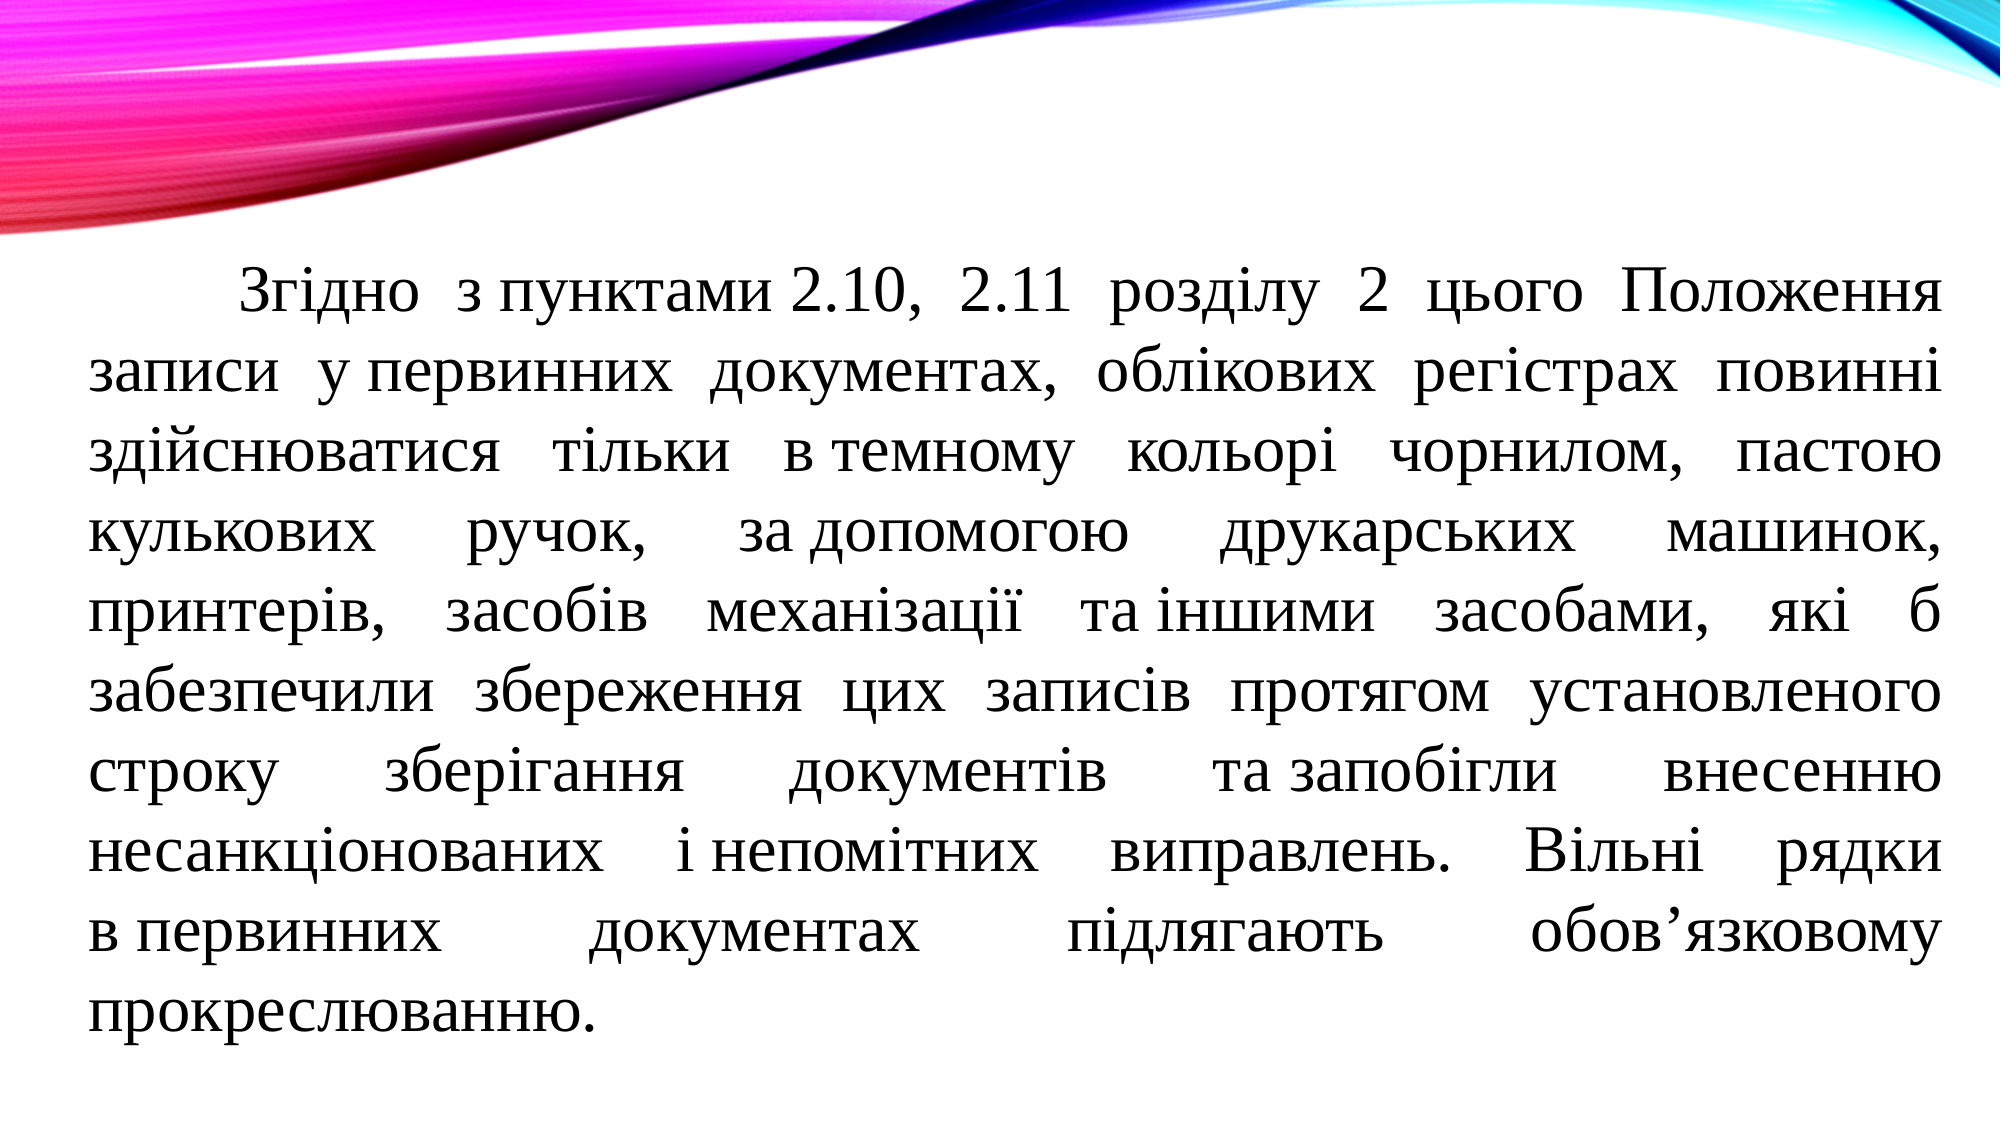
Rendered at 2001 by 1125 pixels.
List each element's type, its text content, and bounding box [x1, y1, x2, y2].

picture [0, 0, 2000, 237]
picture [1910, 0, 2000, 45]
list Згідно з пунктами 2.10, 2.11 розділу 2 цього Положення записи у первинних документах, облікових регістрах повинні здійснюватися тільки в темному кольорі чорнилом, пастою кулькових ручок, за допомогою друкарських машинок, принтерів, засобів механізації та іншими засобами, які б забезпечили збереження цих записів протягом установленого строку зберігання документів та запобігли внесенню несанкціонованих і непомітних виправлень. Вільні рядки в первинних документах підлягають обов’язковому прокреслюванню. [73, 237, 1961, 1089]
picture [1890, 0, 2000, 75]
